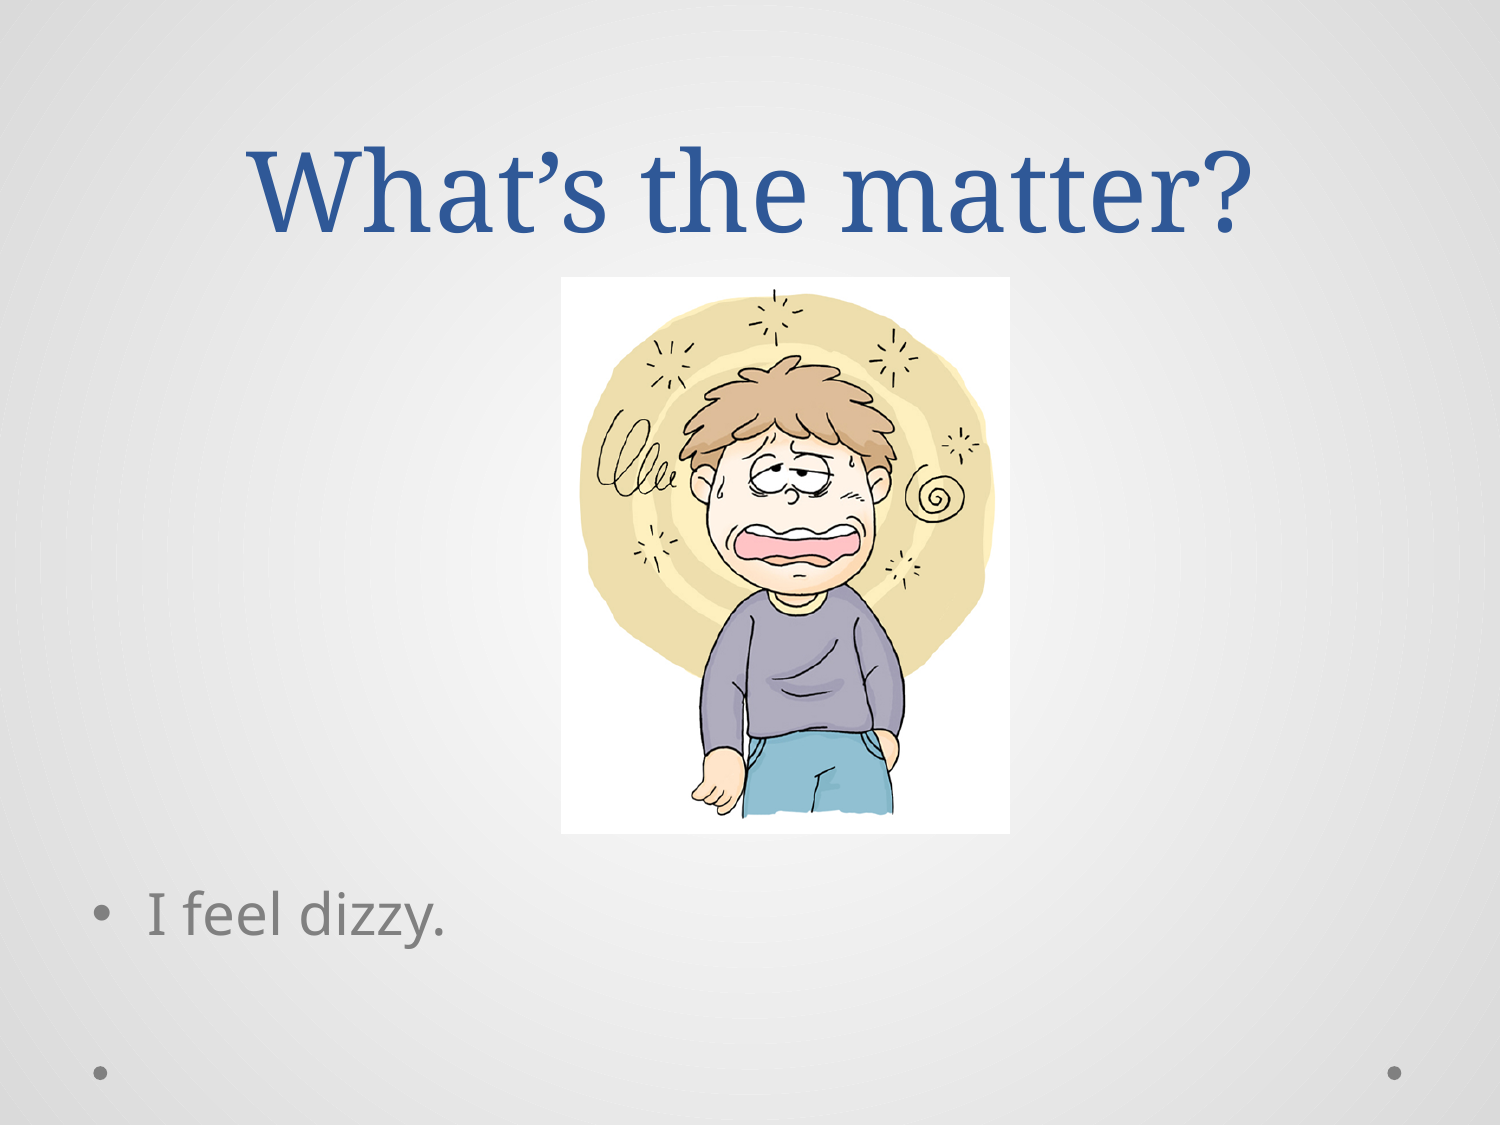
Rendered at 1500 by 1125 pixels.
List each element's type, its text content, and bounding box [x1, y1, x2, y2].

picture [560, 277, 1010, 834]
title What’s the matter? [75, 0, 1425, 263]
list I feel dizzy. [76, 869, 1427, 970]
